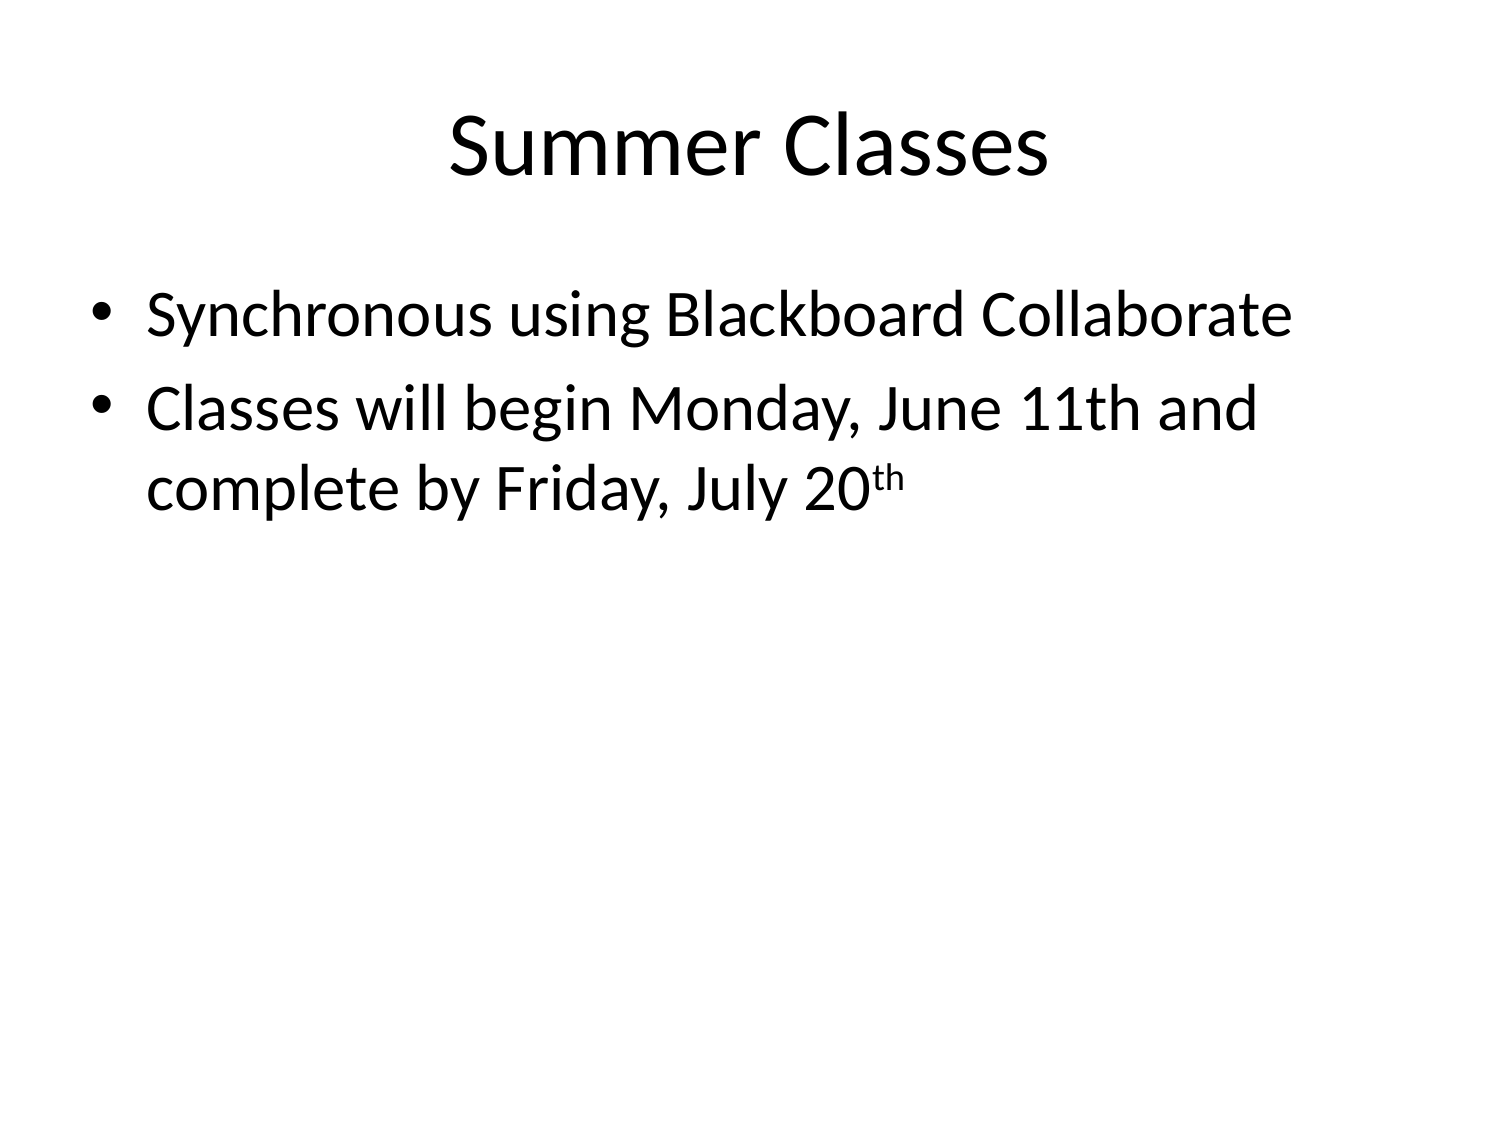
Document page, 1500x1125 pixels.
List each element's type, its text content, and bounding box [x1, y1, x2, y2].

title Summer Classes [75, 45, 1425, 233]
list Synchronous using Blackboard Collaborate Classes will begin Monday, June 11th and complete by Friday, July 20th [75, 262, 1468, 1005]
